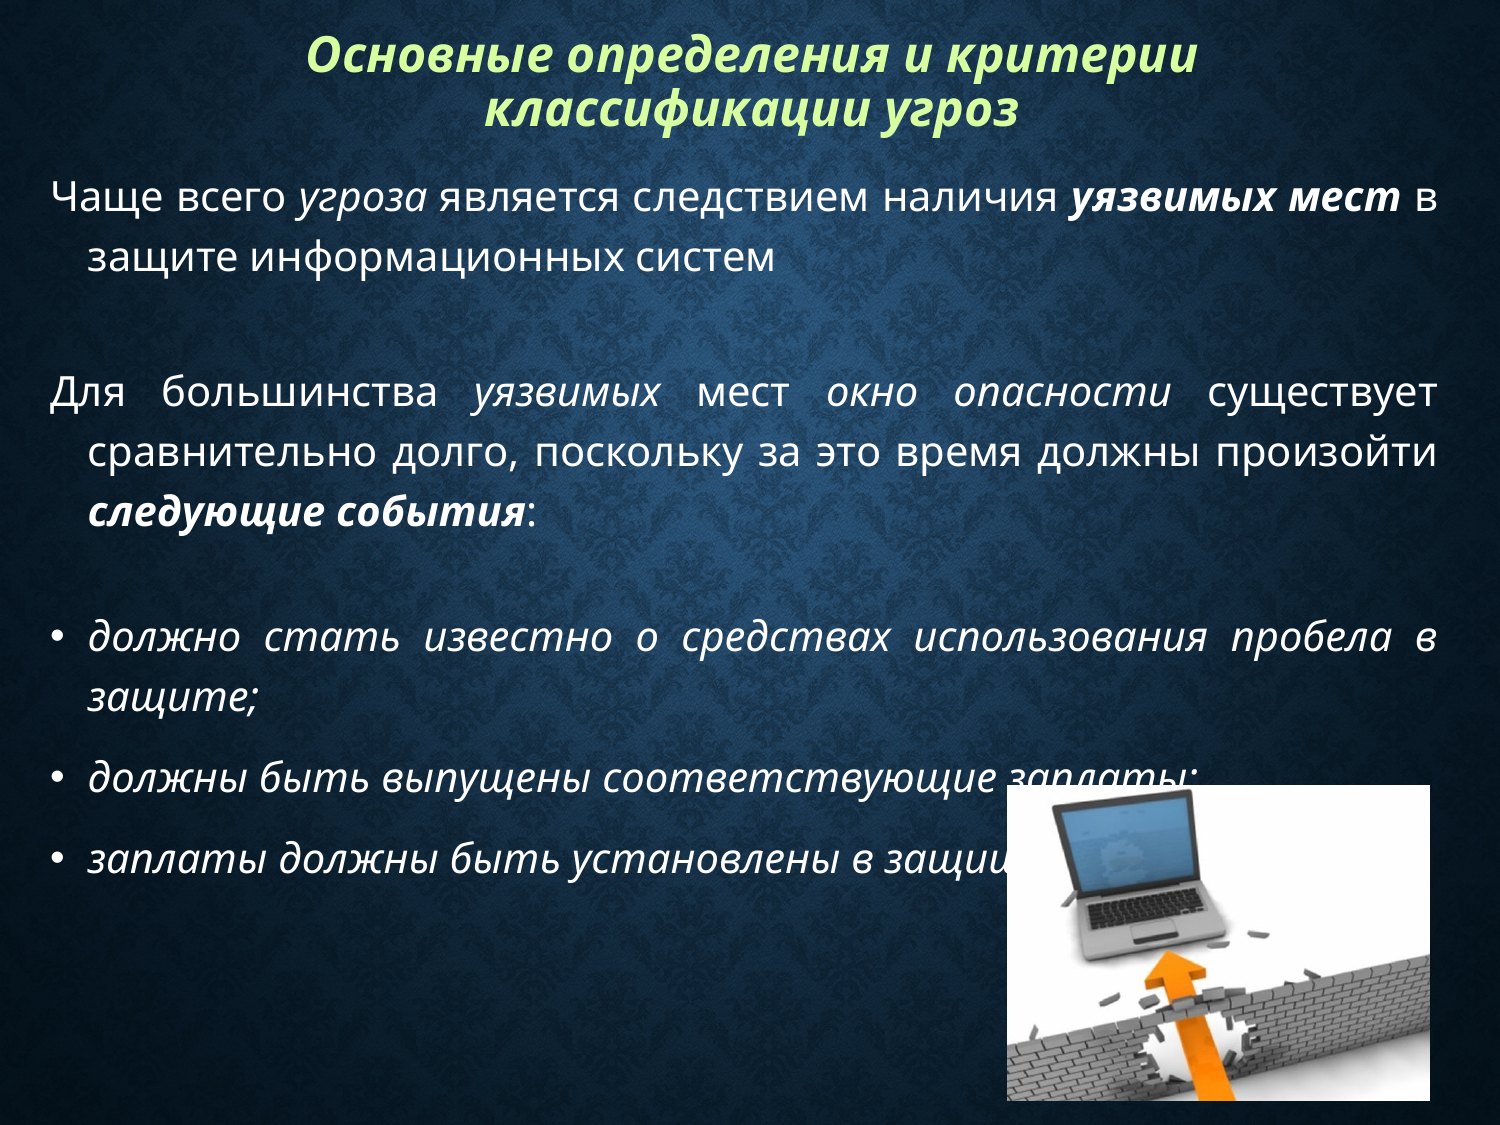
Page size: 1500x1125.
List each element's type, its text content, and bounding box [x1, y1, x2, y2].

list Чаще всего угроза является следствием наличия уязвимых мест в защите информационных систем Для большинства уязвимых мест окно опасности существует сравнительно долго, поскольку за это время должны произойти следующие события: должно стать известно о средствах использования пробела в защите; должны быть выпущены соответствующие заплаты; заплаты должны быть установлены в защищаемой ИС. [35, 152, 1454, 1067]
picture [1007, 784, 1431, 1102]
title Основные определения и критерии классификации угроз [283, 13, 1221, 152]
